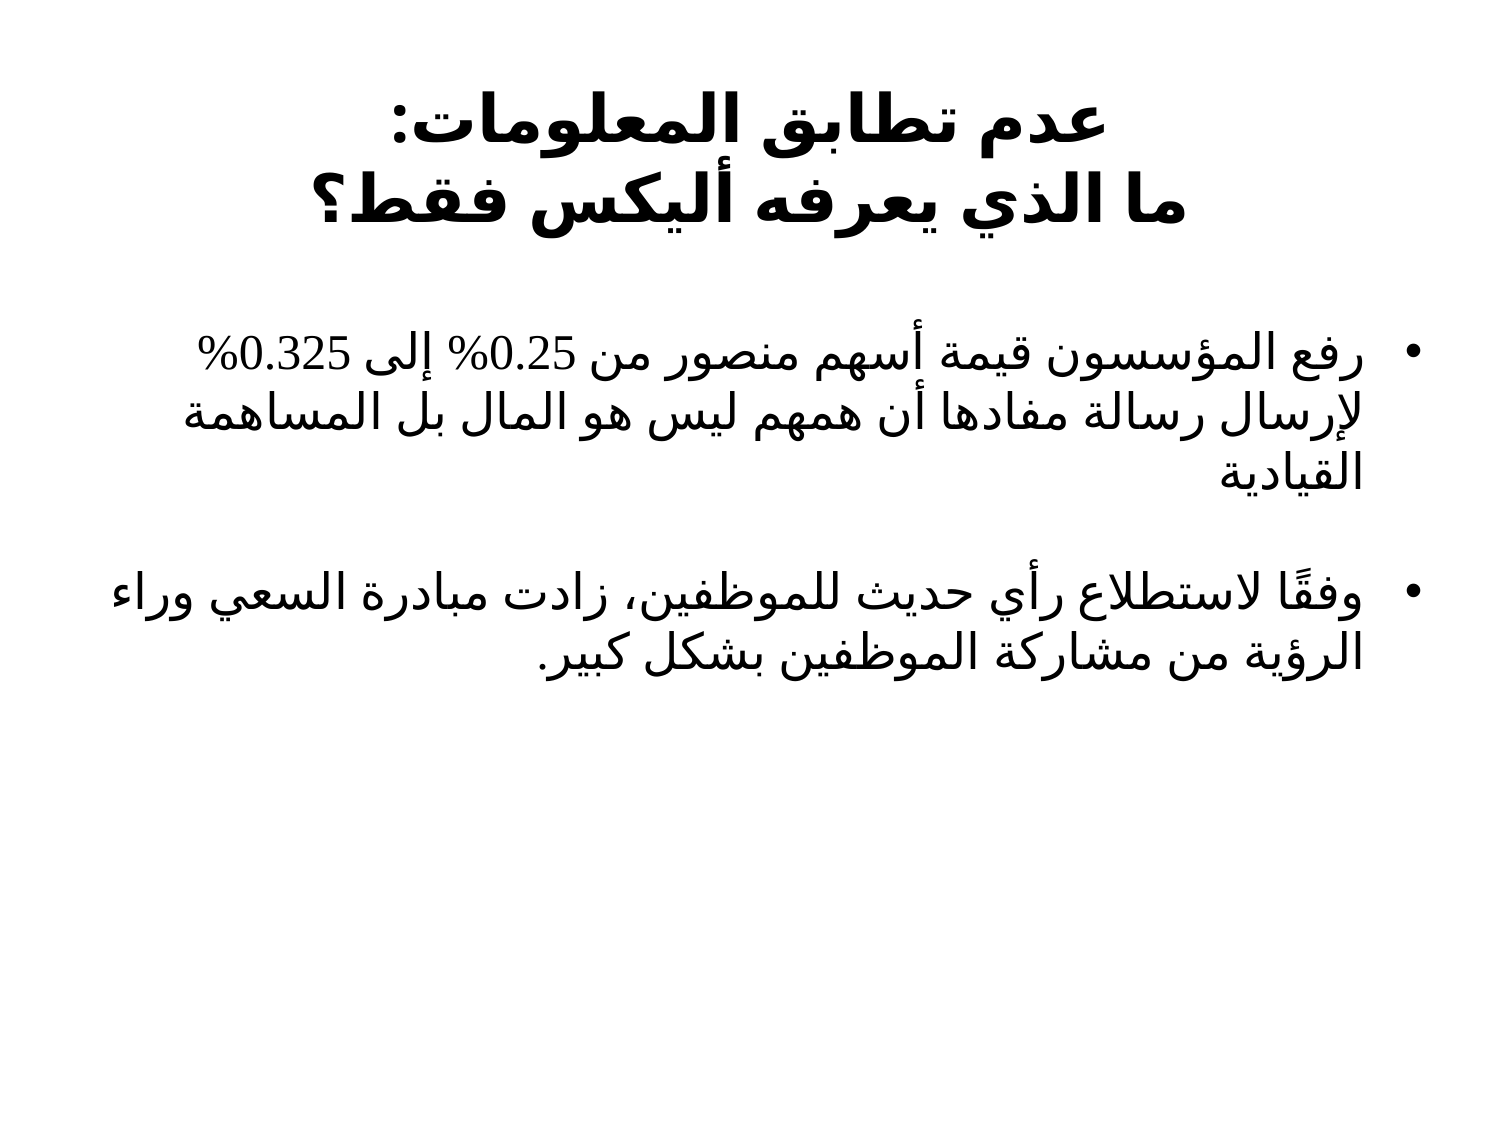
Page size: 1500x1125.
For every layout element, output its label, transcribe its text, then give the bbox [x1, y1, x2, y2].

title عدم تطابق المعلومات: ما الذي يعرفه أليكس فقط؟ [75, 62, 1425, 250]
list رفع المؤسسون قيمة أسهم منصور من 0.25% إلى 0.325% لإرسال رسالة مفادها أن همهم ليس هو المال بل المساهمة القيادية وفقًا لاستطلاع رأي حديث للموظفين، زادت مبادرة السعي وراء الرؤية من مشاركة الموظفين بشكل كبير. [62, 312, 1438, 1100]
